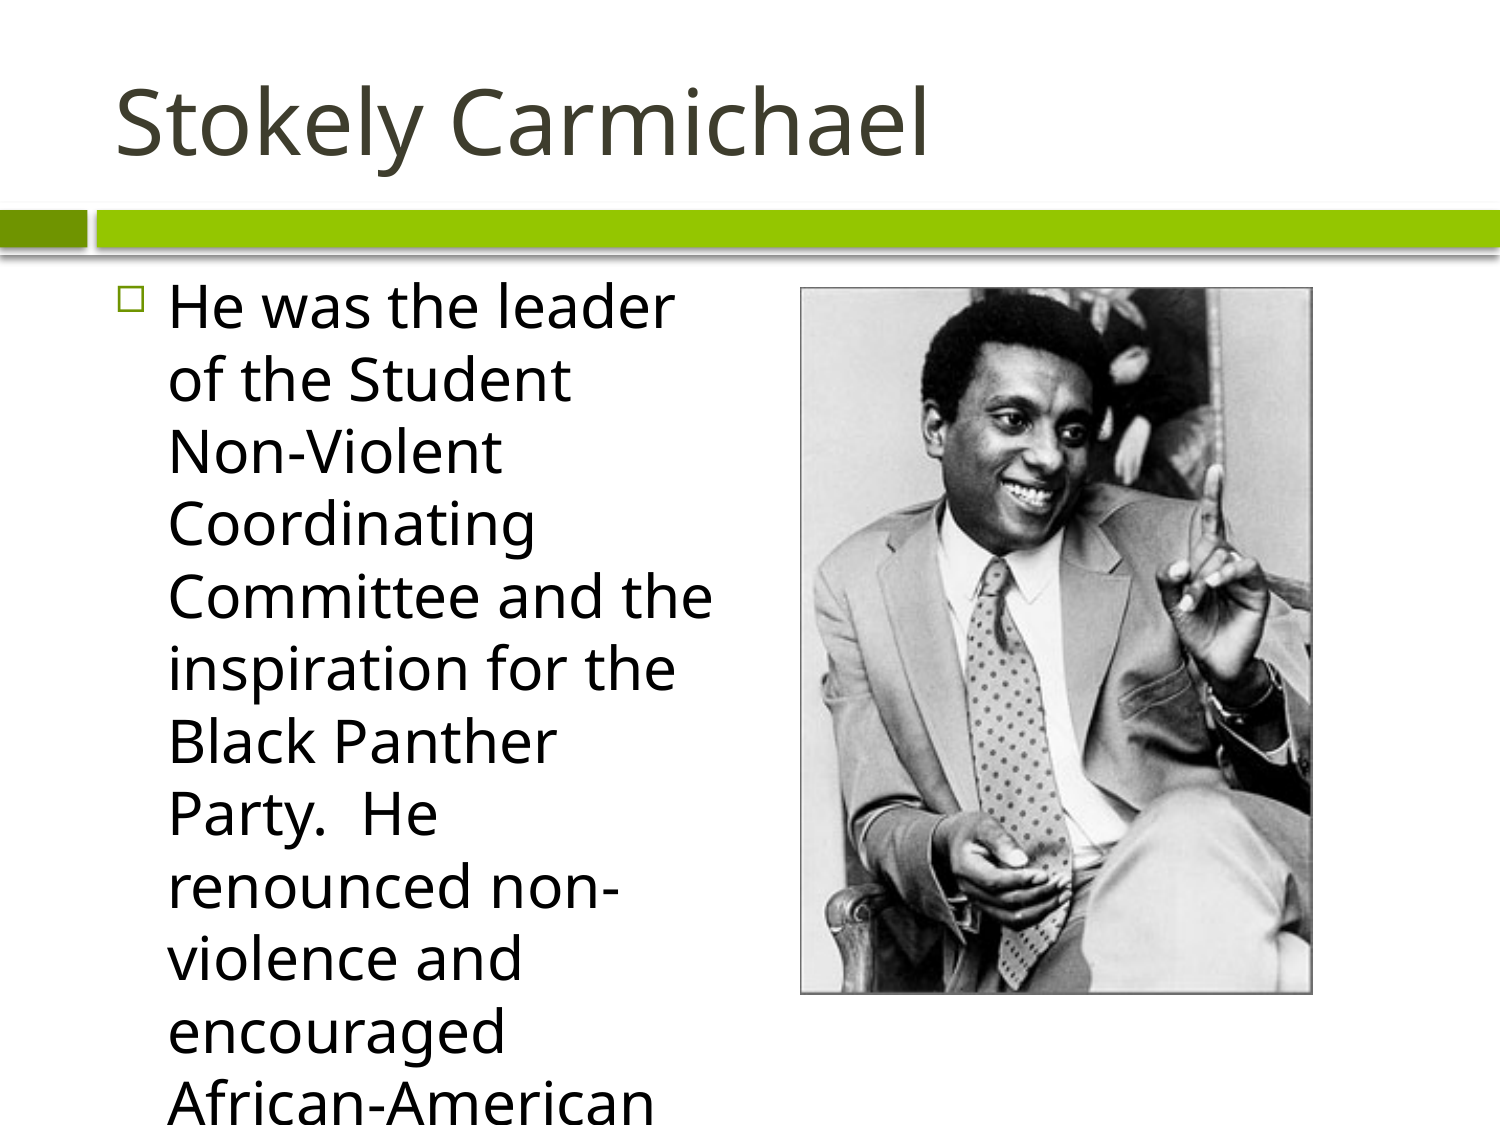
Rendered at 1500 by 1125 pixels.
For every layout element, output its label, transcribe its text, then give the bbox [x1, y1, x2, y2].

list He was the leader of the Student Non-Violent Coordinating Committee and the inspiration for the Black Panther Party. He renounced non-violence and encouraged African-American self-defense. [99, 260, 738, 1011]
title Stokely Carmichael [99, 37, 1438, 200]
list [799, 287, 1313, 995]
